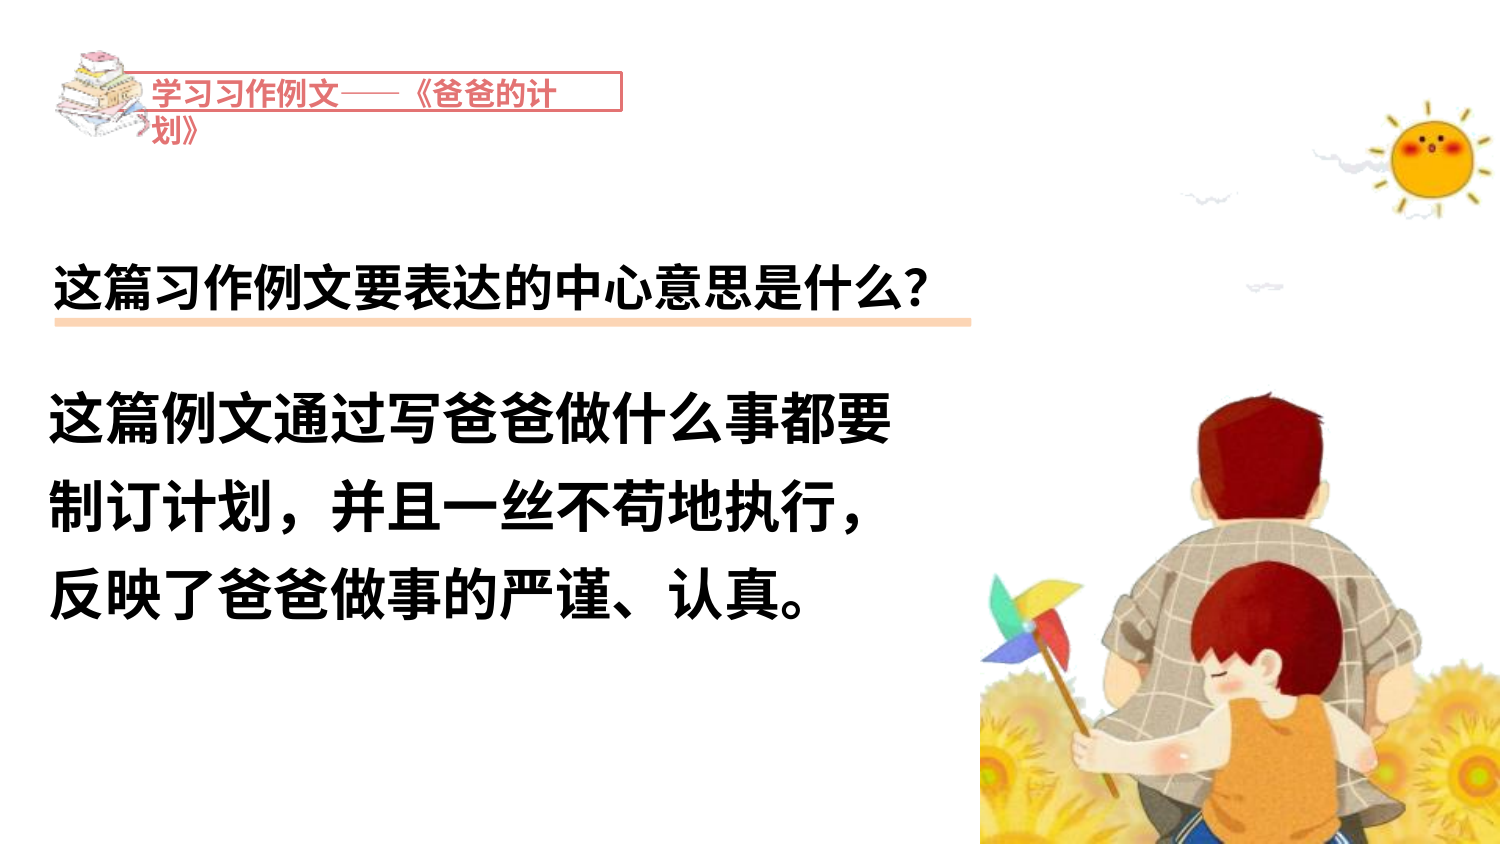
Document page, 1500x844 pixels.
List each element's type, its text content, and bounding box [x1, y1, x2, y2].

text_box [52, 315, 974, 329]
text_box 这篇习作例文要表达的中心意思是什么？ [41, 245, 934, 323]
text_box 学习习作例文——《爸爸的计划》 [140, 68, 622, 155]
picture [979, 57, 1500, 844]
text_box 这篇例文通过写爸爸做什么事都要制订计划，并且一丝不苟地执行，反映了爸爸做事的严谨、认真。 [37, 357, 934, 633]
picture [54, 43, 151, 140]
